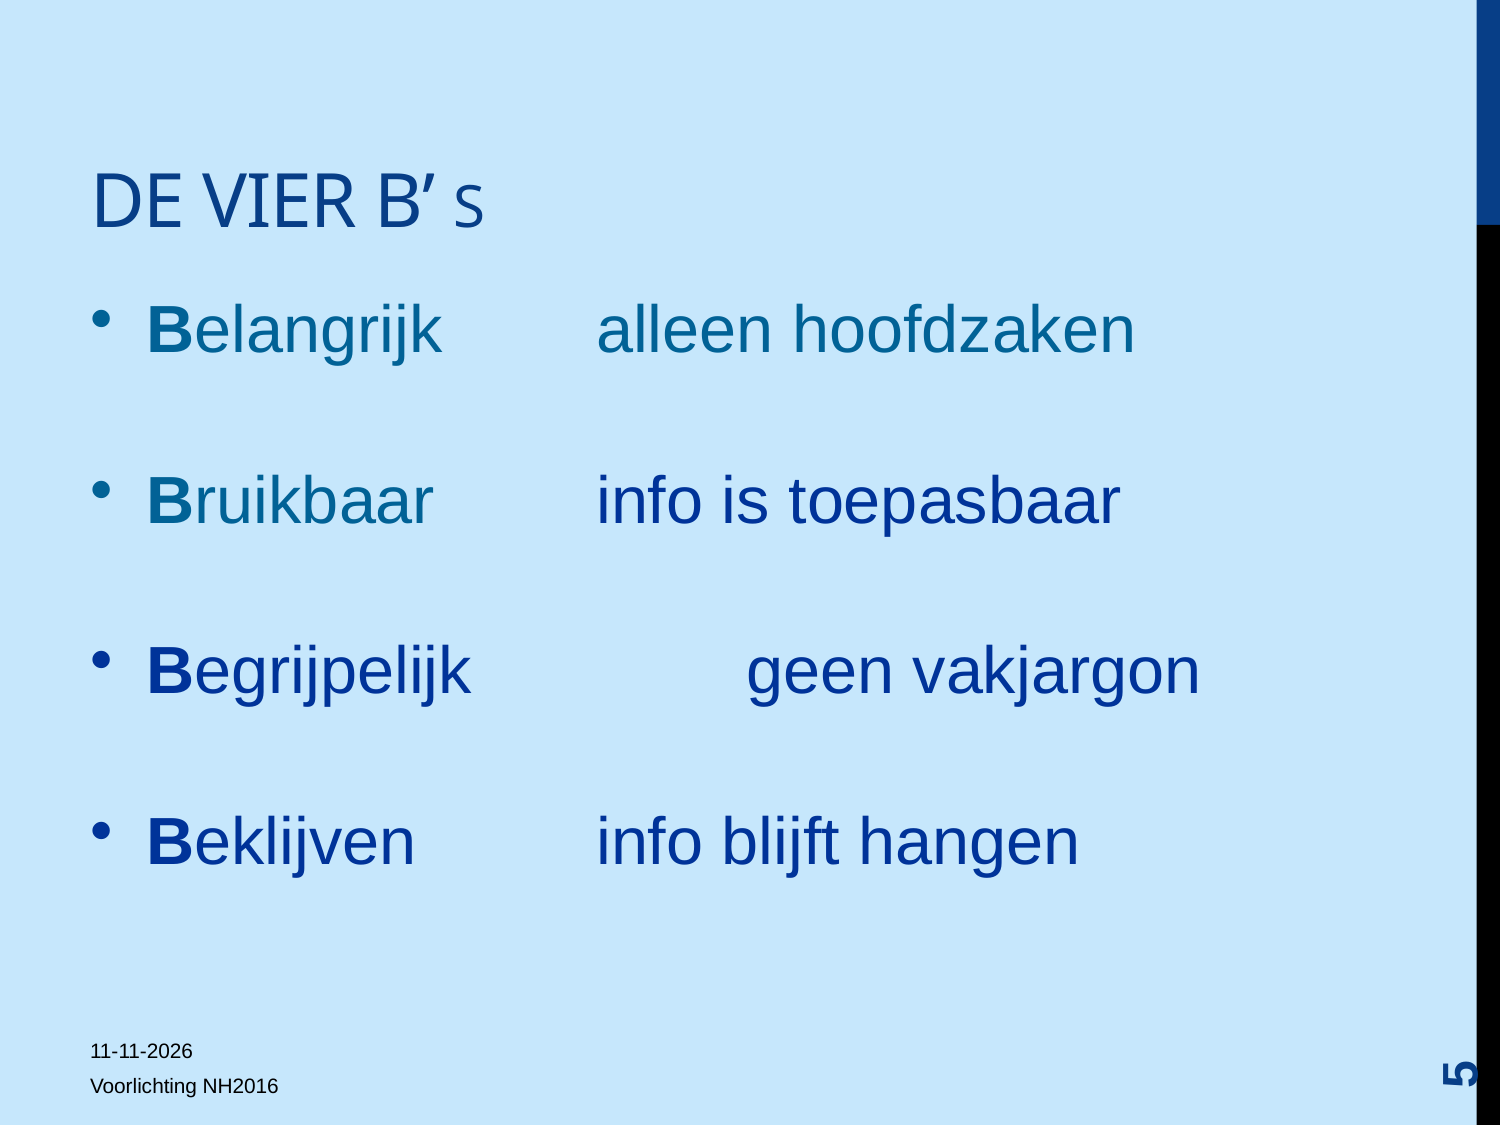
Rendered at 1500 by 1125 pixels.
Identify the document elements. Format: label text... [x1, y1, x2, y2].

footer Voorlichting NH2016 [75, 1065, 638, 1112]
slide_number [75, 1012, 638, 1063]
title De vier B’ S [75, 25, 1025, 250]
list Belangrijk alleen hoofdzaken Bruikbaar info is toepasbaar Begrijpelijk geen vakjargon Beklijven info blijft hangen [75, 287, 1325, 1005]
slide_number 5 [1427, 887, 1488, 1104]
